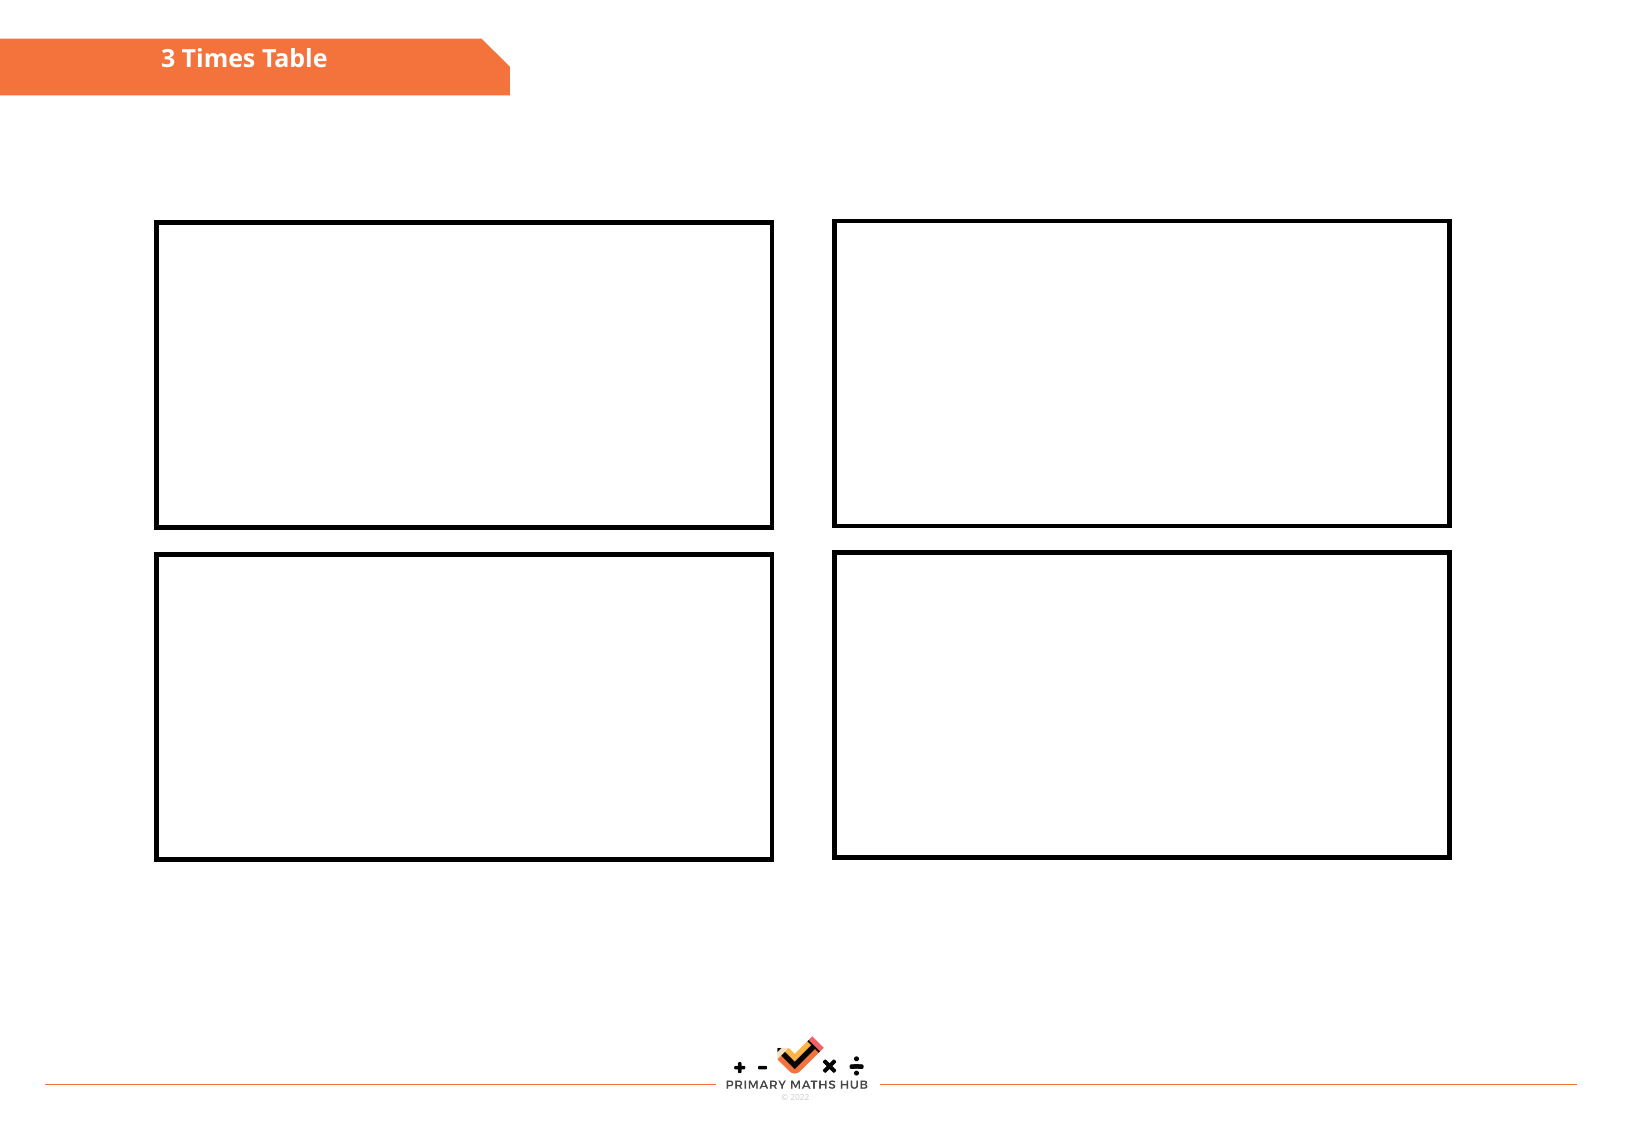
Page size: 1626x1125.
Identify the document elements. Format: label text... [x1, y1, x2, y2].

text_box 3 Times Table [0, 37, 511, 97]
picture [722, 1034, 872, 1094]
text_box © 2022 [720, 1084, 870, 1110]
text_box [833, 552, 1451, 859]
text_box [833, 220, 1451, 527]
text_box [156, 222, 773, 529]
text_box [156, 553, 773, 860]
